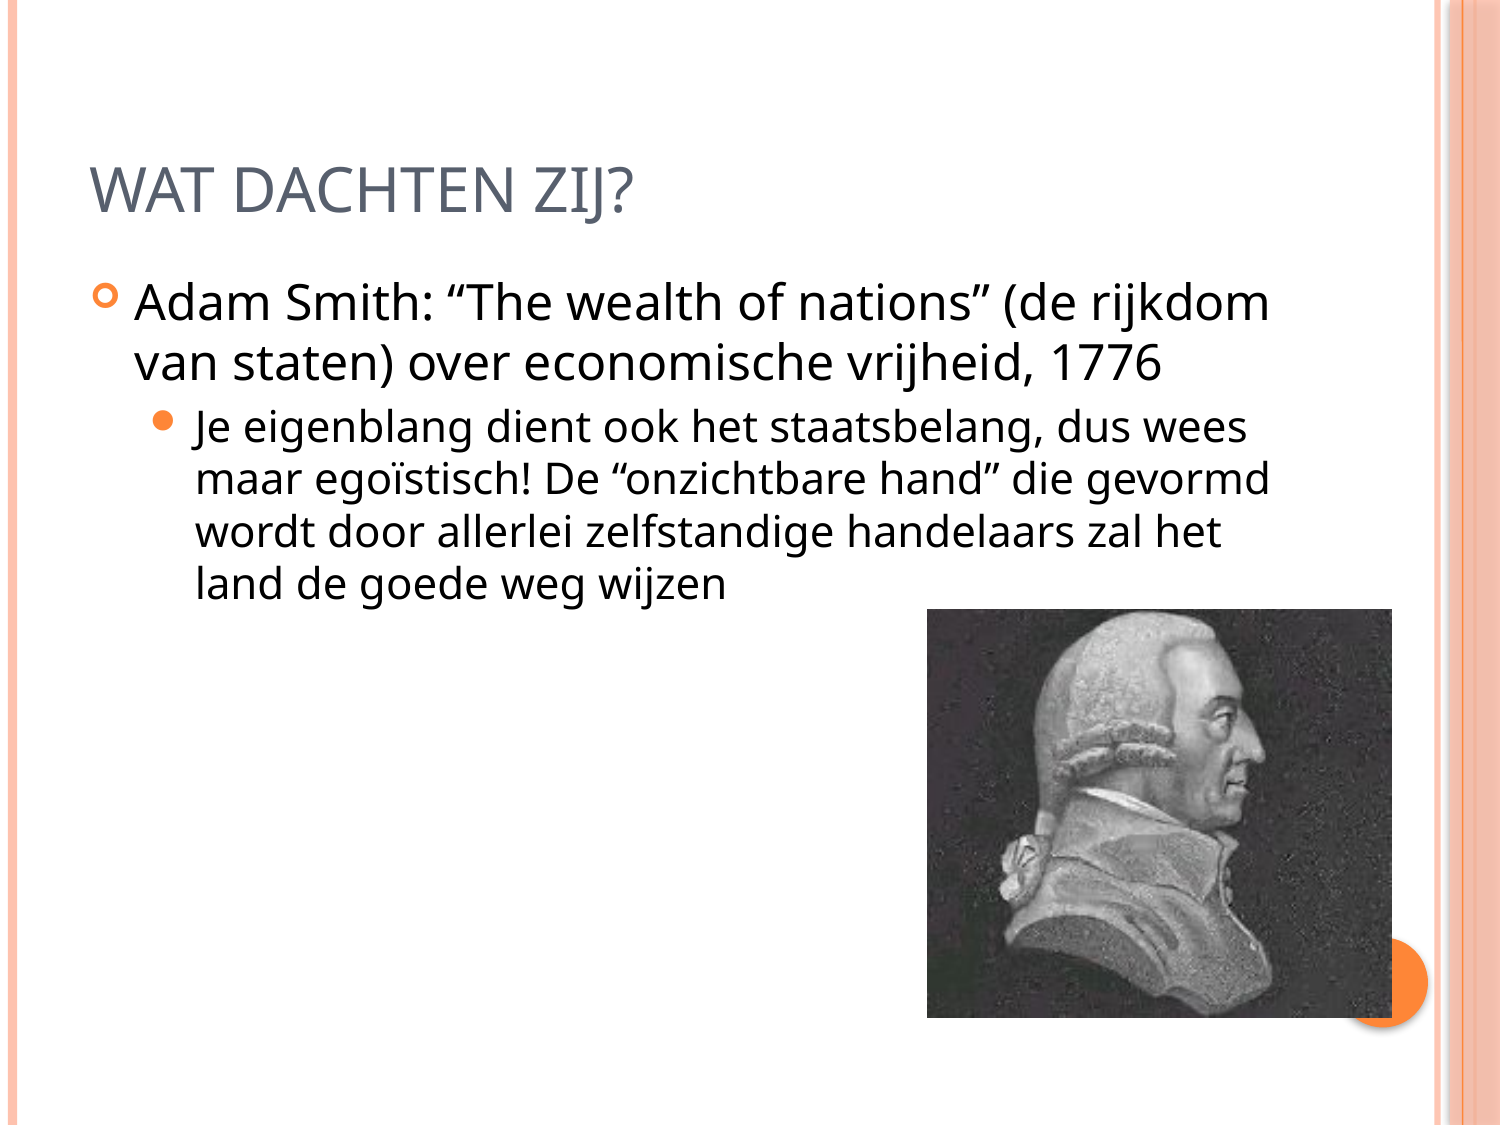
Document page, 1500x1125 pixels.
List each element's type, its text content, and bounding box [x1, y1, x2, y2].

picture [926, 609, 1392, 1019]
title Wat dachten zij? [75, 45, 1300, 233]
list Adam Smith: “The wealth of nations” (de rijkdom van staten) over economische vrijheid, 1776 Je eigenblang dient ook het staatsbelang, dus wees maar egoïstisch! De “onzichtbare hand” die gevormd wordt door allerlei zelfstandige handelaars zal het land de goede weg wijzen [75, 262, 1300, 1062]
